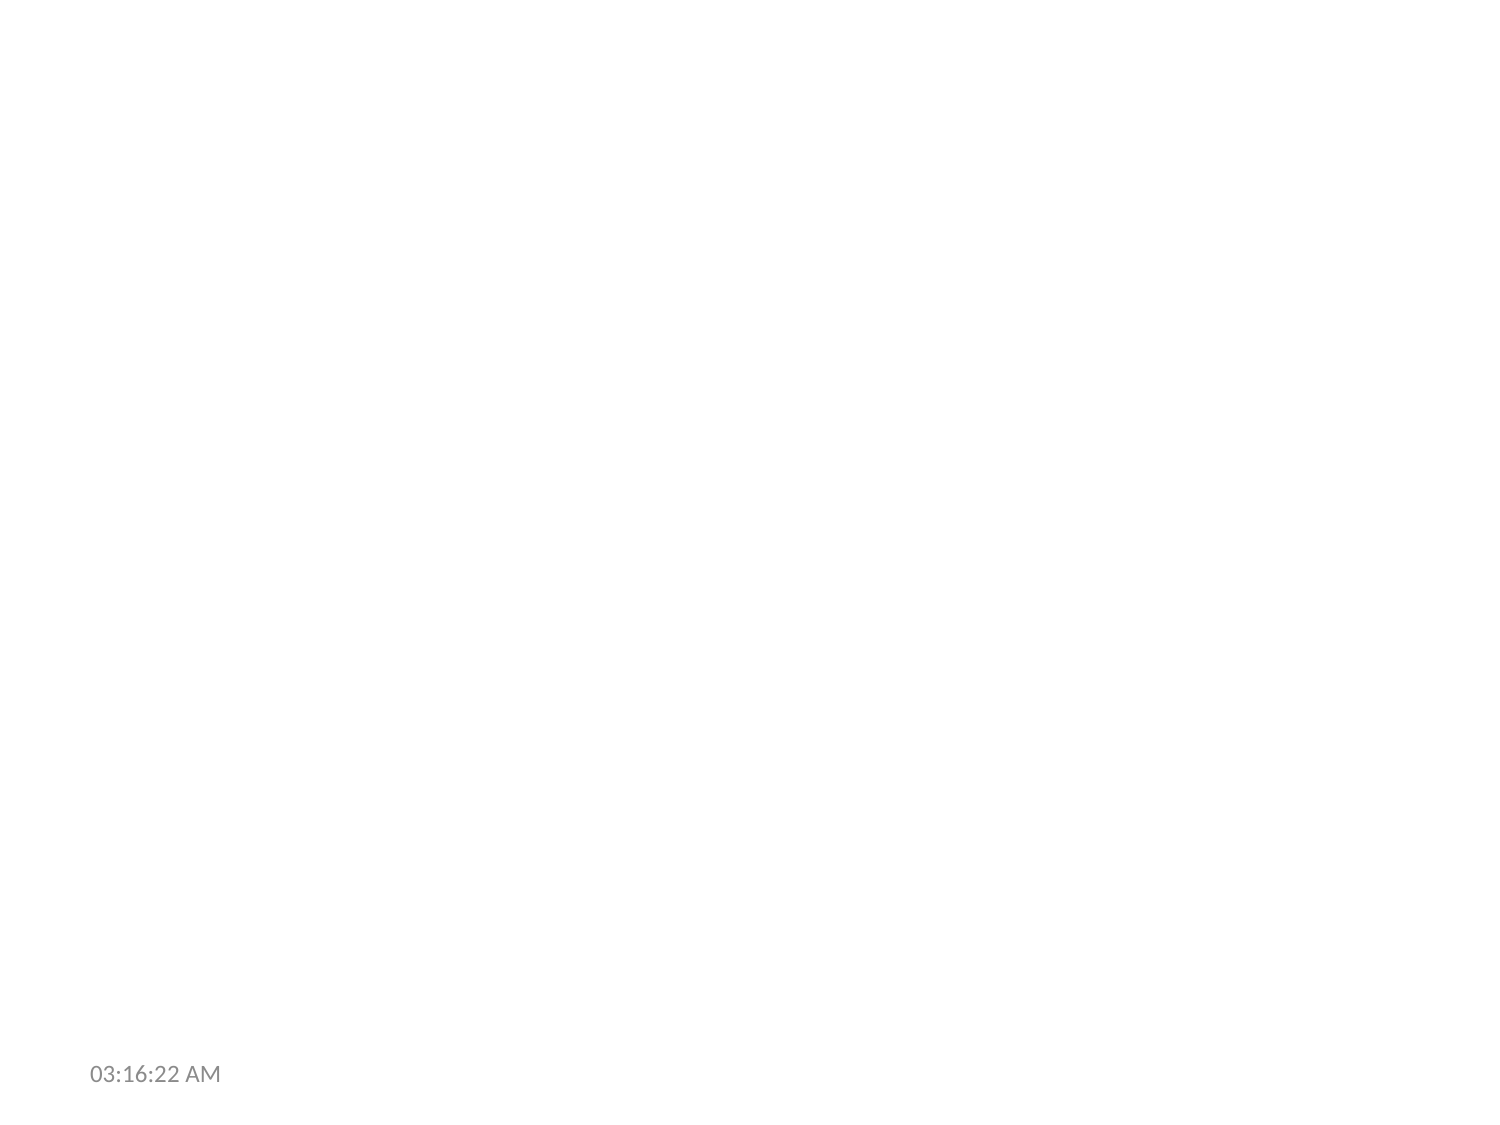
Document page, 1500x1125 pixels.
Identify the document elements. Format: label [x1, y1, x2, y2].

slide_number [75, 1042, 425, 1103]
